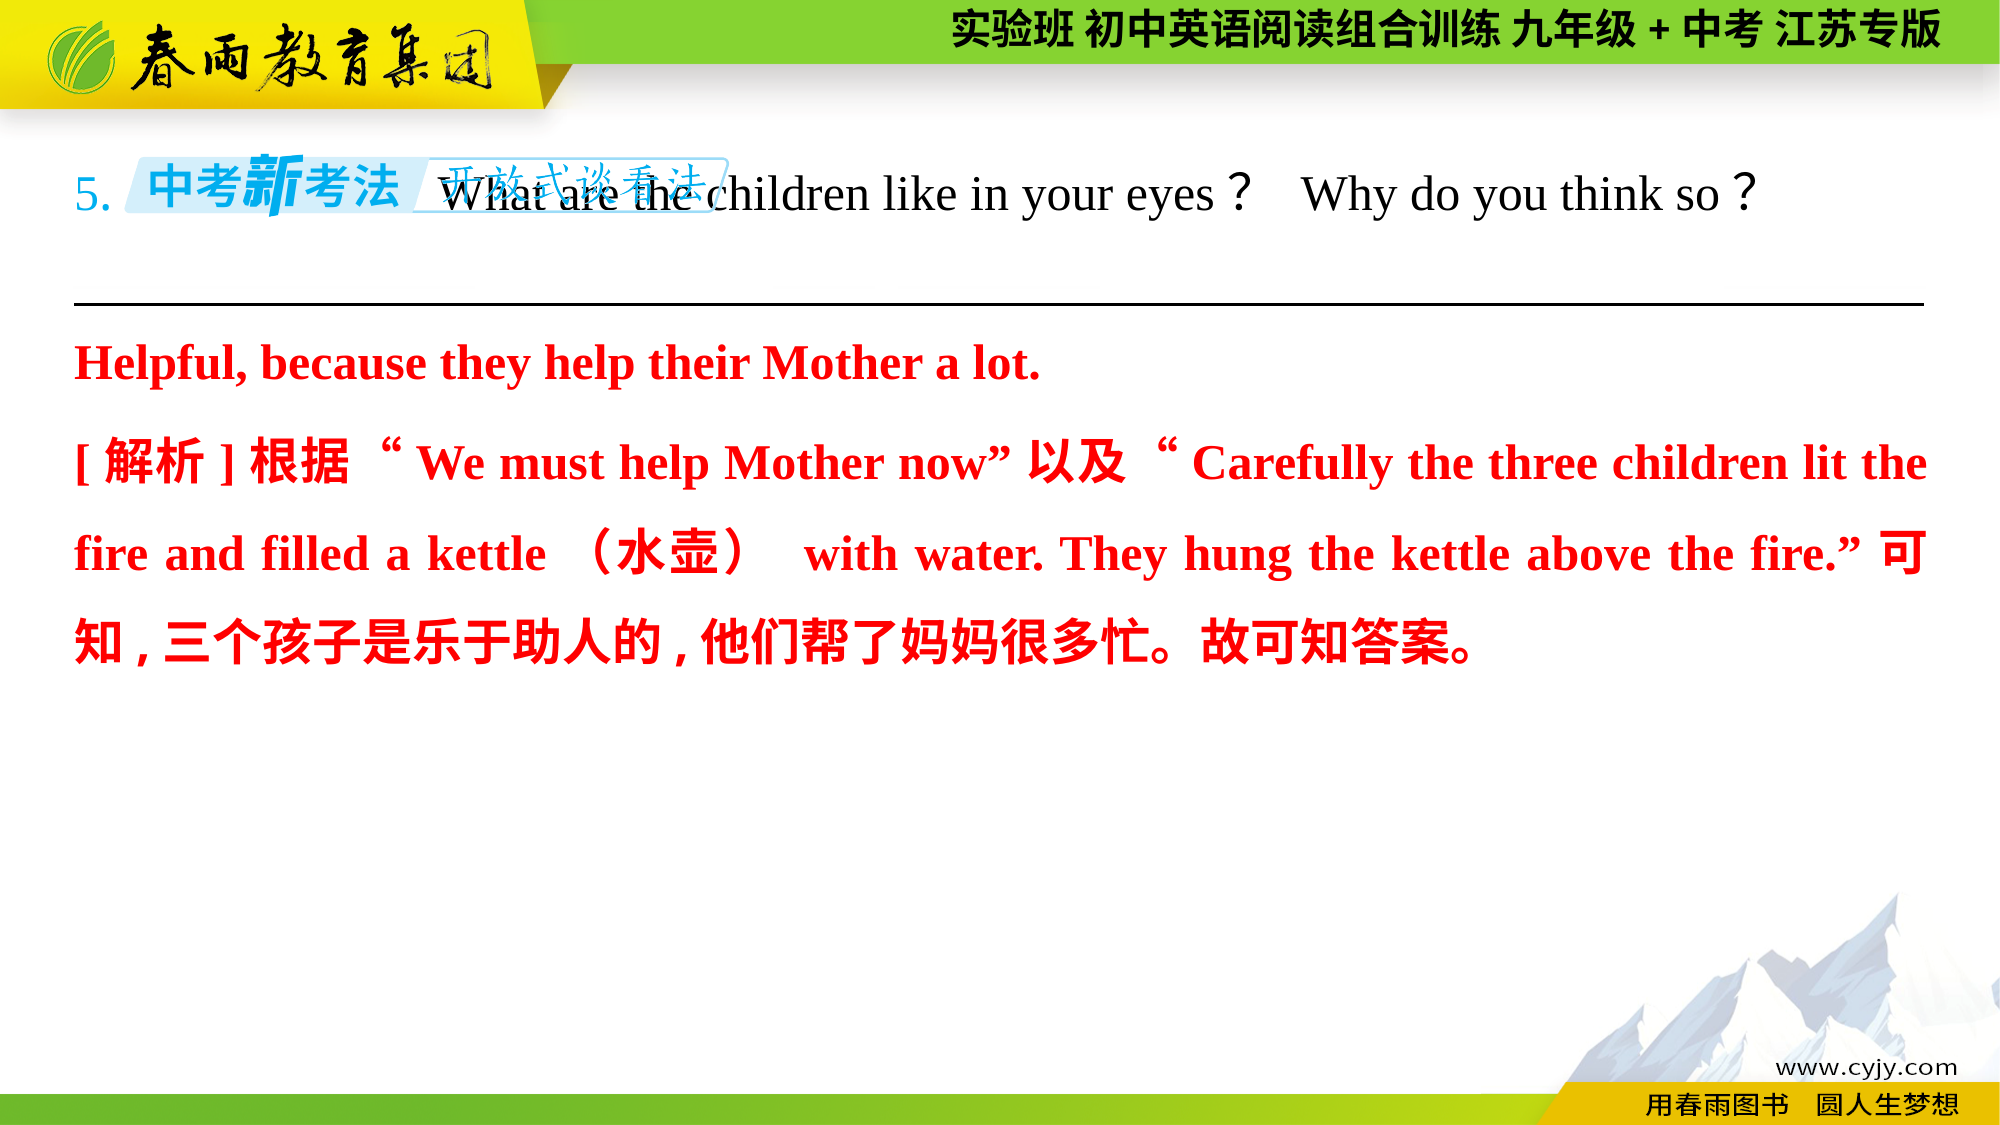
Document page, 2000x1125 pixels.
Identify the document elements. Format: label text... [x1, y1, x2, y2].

picture [0, 0, 2000, 1125]
list 5. What are the children like in your eyes？ Why do you think so？ ———————— —— ———— ———— [59, 122, 1944, 292]
text_box Helpful, because they help their Mother a lot. [59, 292, 1944, 392]
text_box [解析]根据“We must help Mother now”以及“Carefully the three children lit the fire and filled a kettle（水壶） with water. They hung the kettle above the fire.”可知,三个孩子是乐于助人的,他们帮了妈妈很多忙。故可知答案。 [59, 392, 1944, 678]
